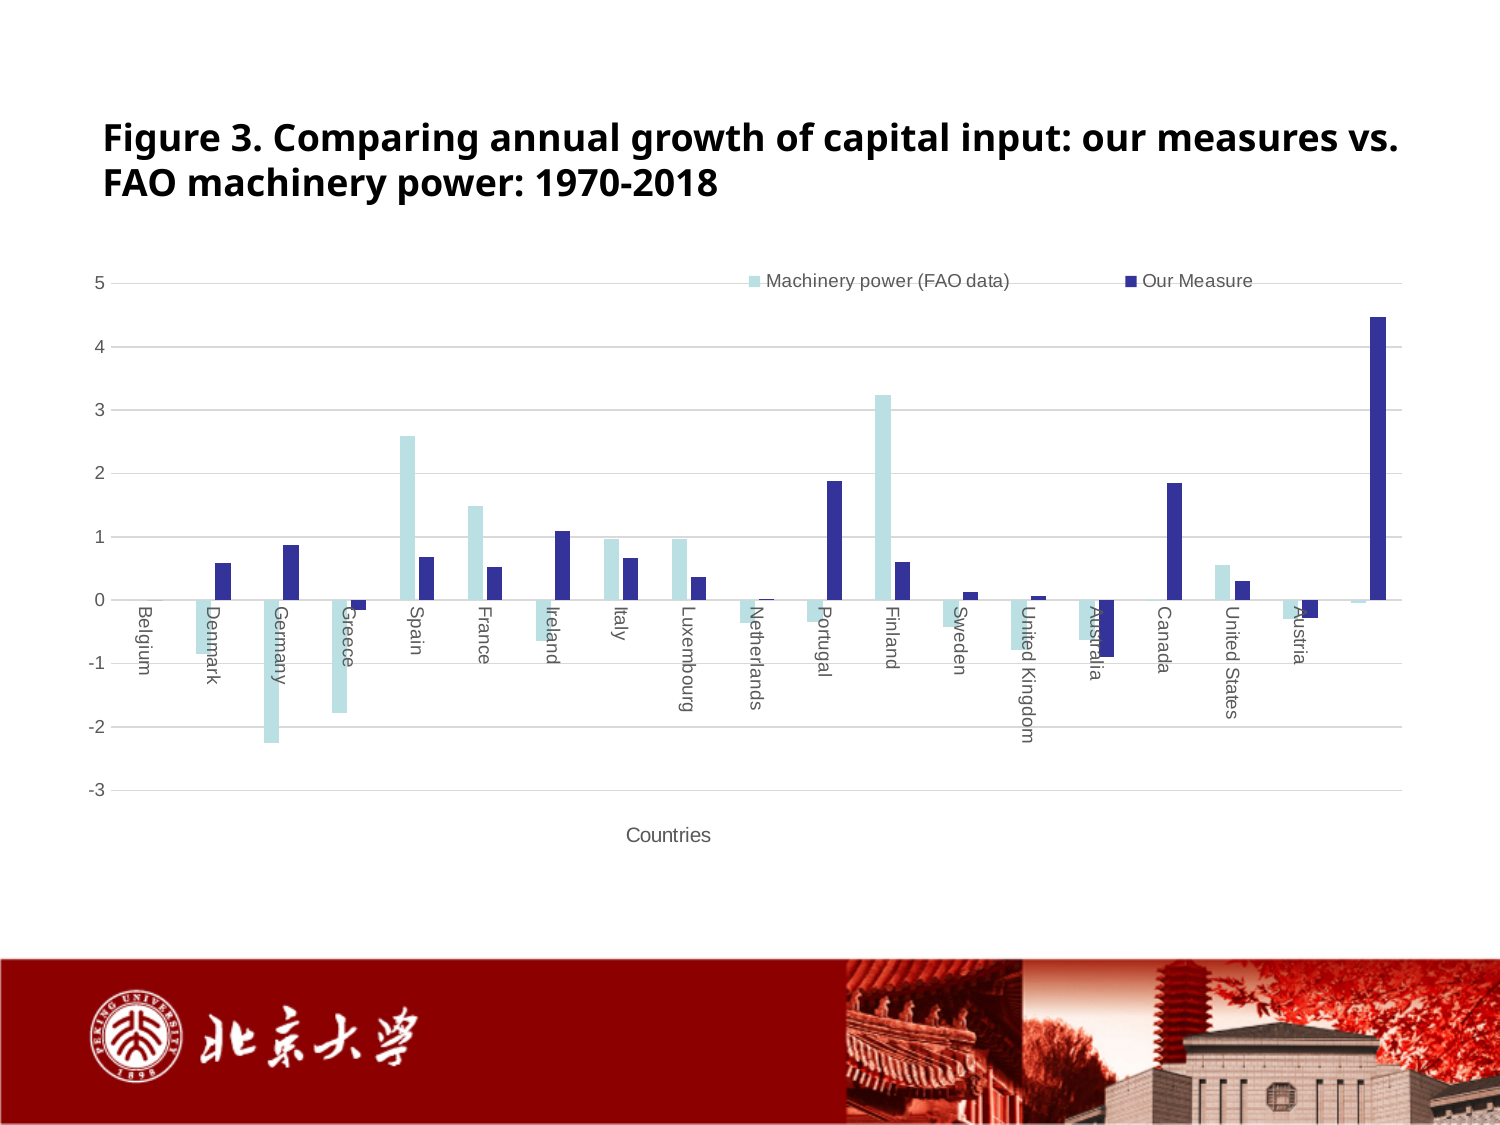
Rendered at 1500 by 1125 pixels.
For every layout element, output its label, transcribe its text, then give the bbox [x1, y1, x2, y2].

picture [0, 0, 1500, 1125]
chart [3, 212, 1445, 902]
text_box Figure 3. Comparing annual growth of capital input: our measures vs. FAO machinery power: 1970-2018 [87, 106, 1463, 212]
